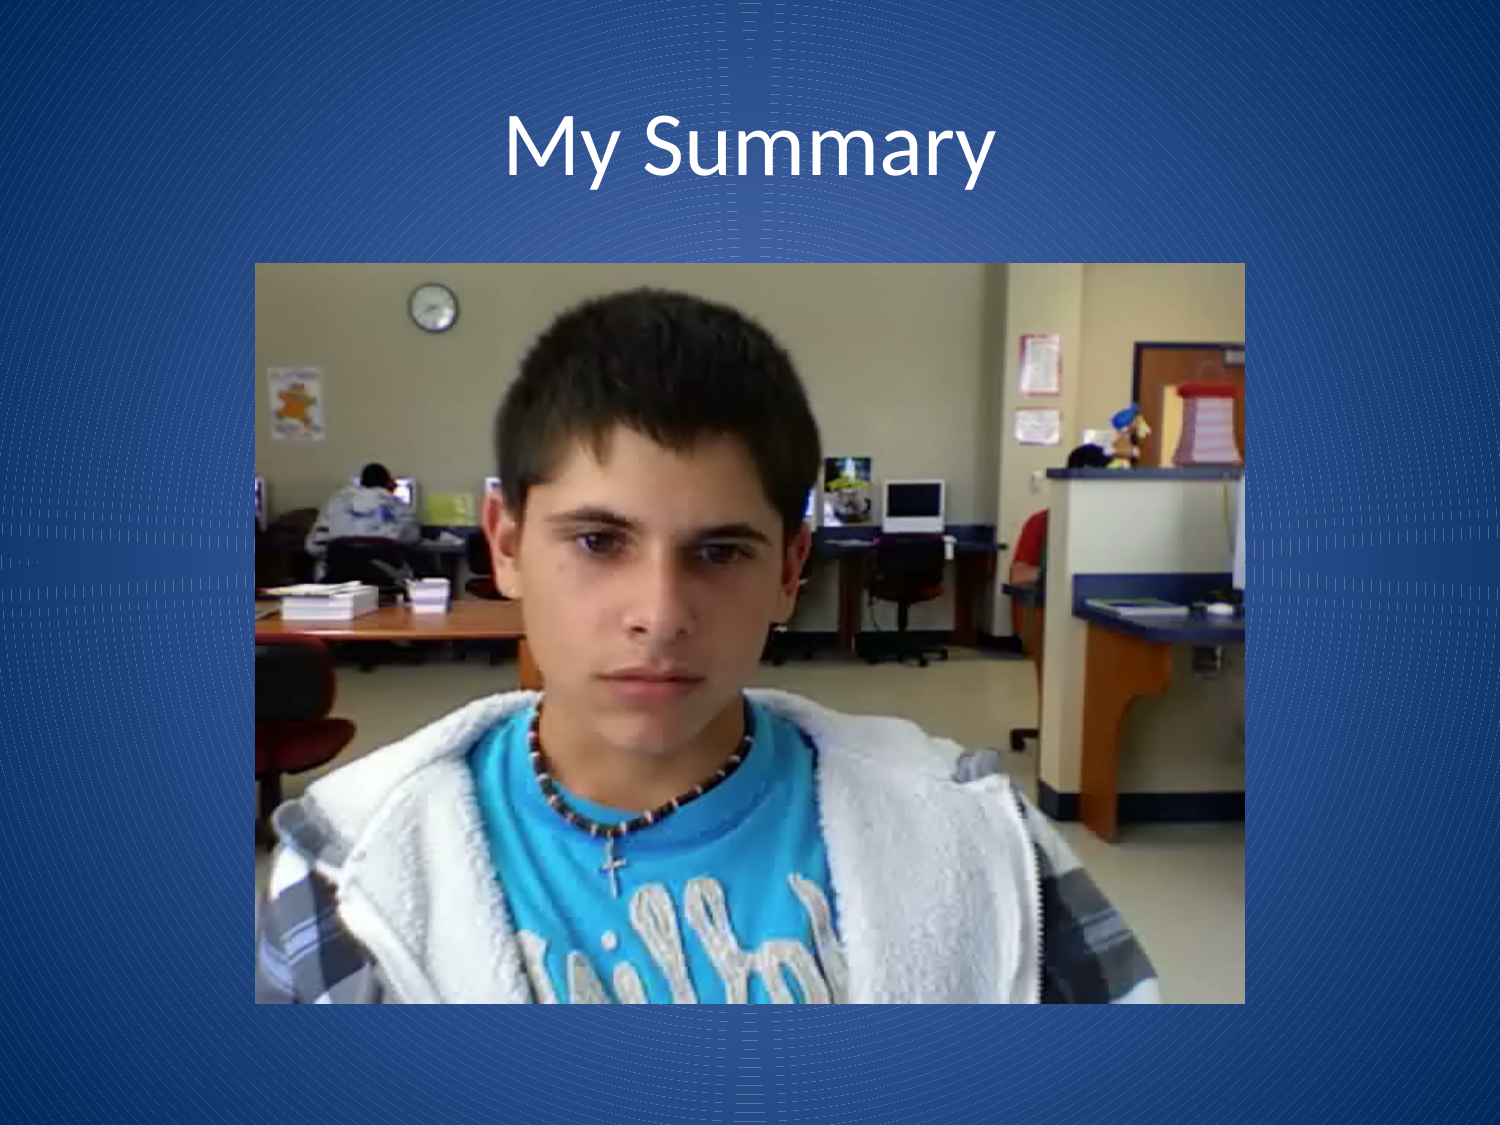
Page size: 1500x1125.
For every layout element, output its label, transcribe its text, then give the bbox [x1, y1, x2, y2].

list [254, 262, 1246, 1006]
title My Summary [75, 45, 1425, 233]
